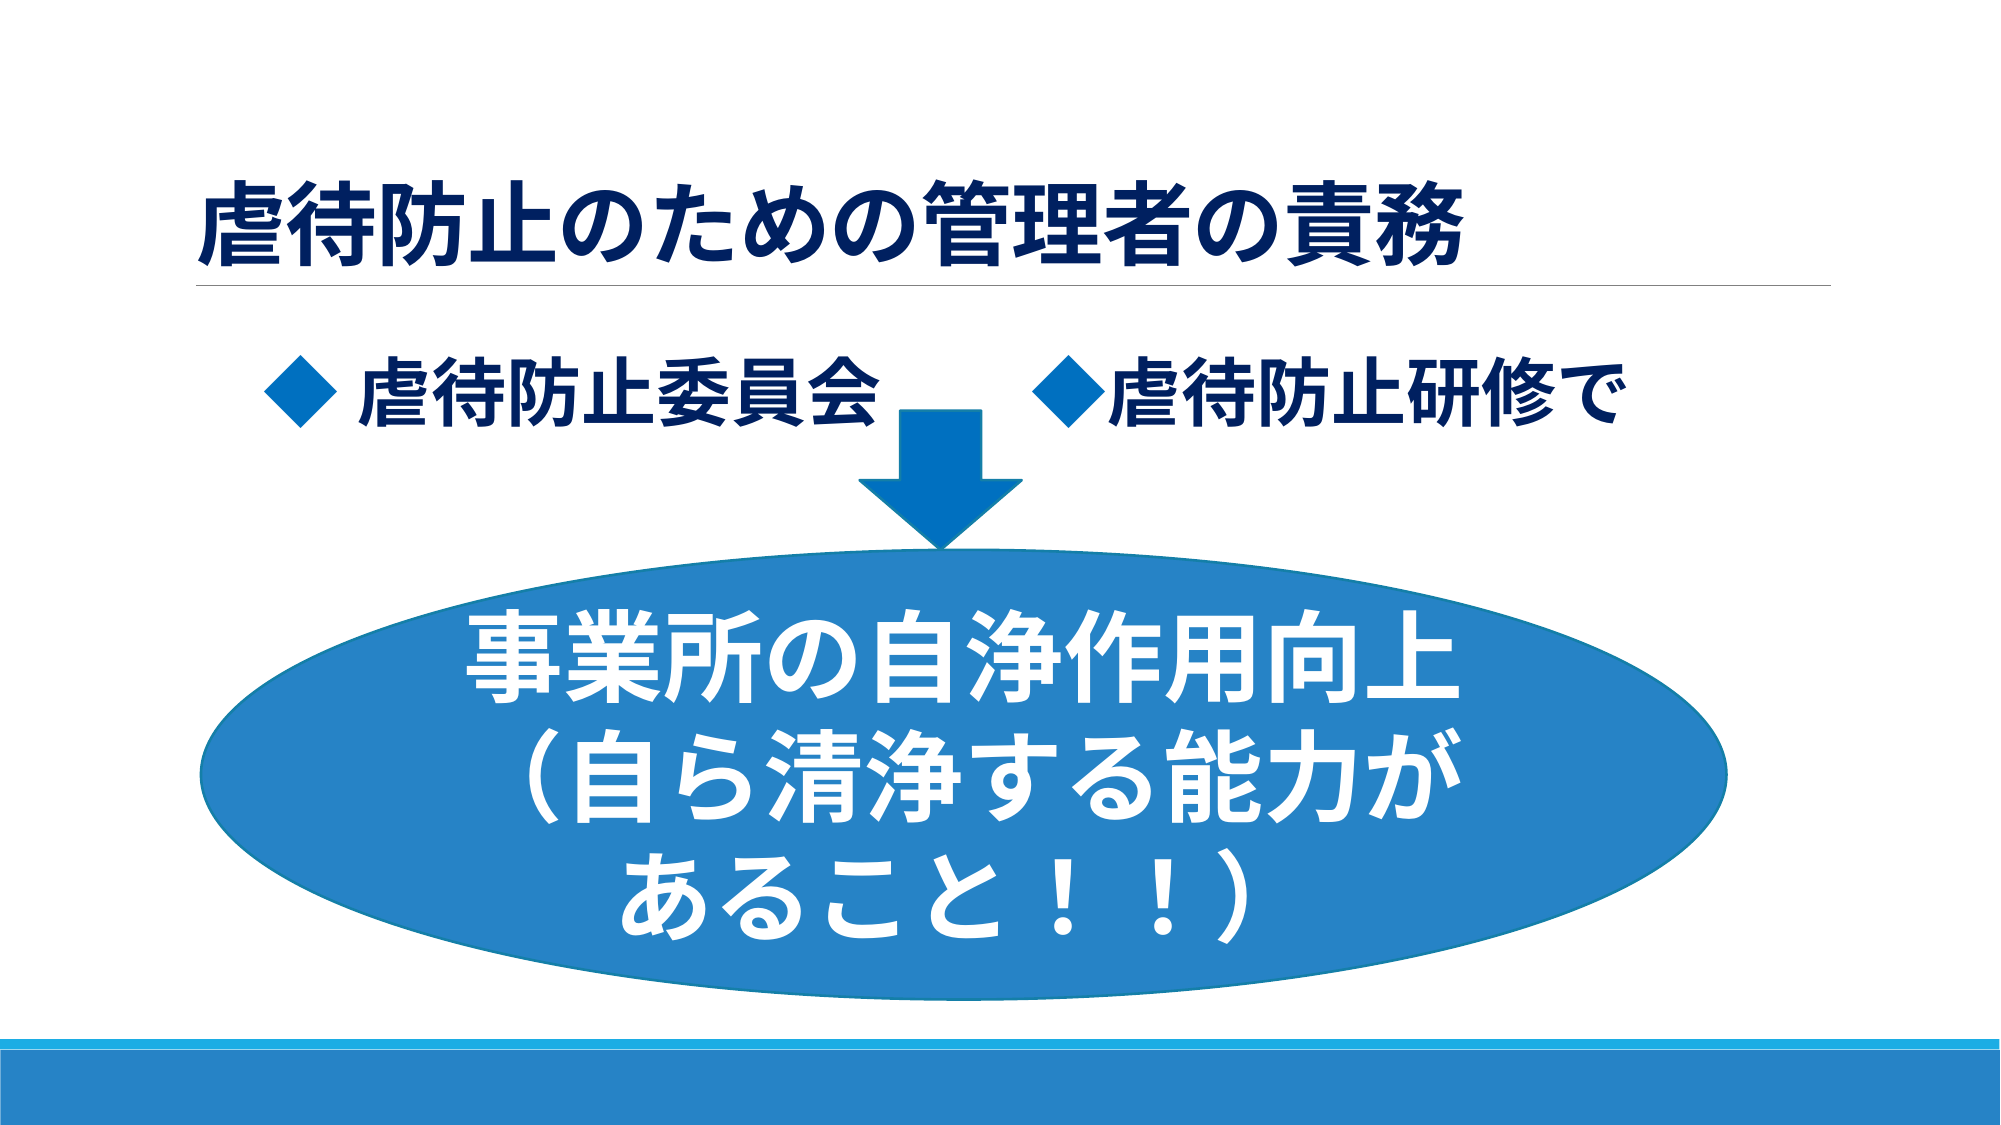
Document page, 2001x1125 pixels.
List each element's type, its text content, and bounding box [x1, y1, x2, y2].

list ◆虐待防止委員会 ◆虐待防止研修で [263, 338, 1830, 1088]
text_box [858, 409, 1023, 548]
text_box 事業所の自浄作用向上 （自ら清浄する能力があること！！） [199, 548, 1728, 1001]
title 虐待防止のための管理者の責務 [180, 118, 1830, 285]
